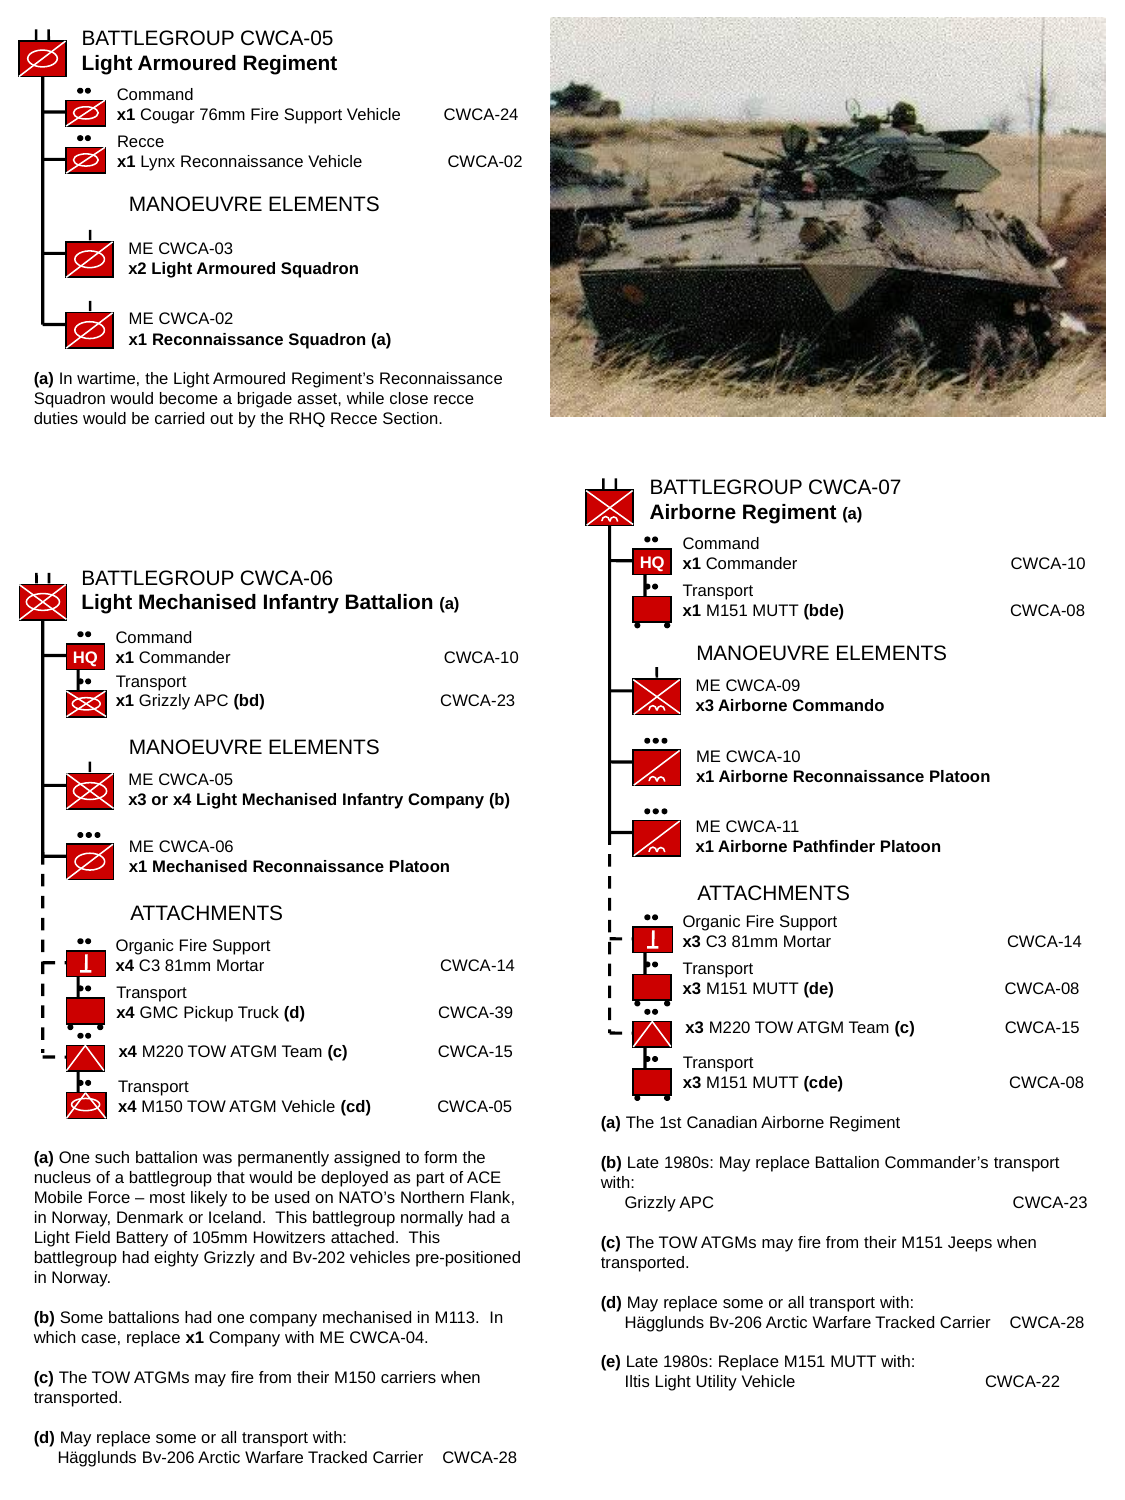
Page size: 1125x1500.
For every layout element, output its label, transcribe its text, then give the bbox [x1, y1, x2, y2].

text_box MANOEUVRE ELEMENTS [681, 631, 962, 672]
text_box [36, 572, 49, 584]
text_box Command x1 Cougar 76mm Fire Support Vehicle CWCA-24 [102, 76, 535, 123]
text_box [77, 135, 91, 141]
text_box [66, 312, 114, 349]
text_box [66, 998, 105, 1030]
text_box Transport x4 M150 TOW ATGM Vehicle (cd) CWCA-05 [103, 1068, 528, 1124]
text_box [633, 1068, 672, 1101]
text_box MANOEUVRE ELEMENTS [114, 182, 395, 223]
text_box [66, 241, 114, 278]
text_box x4 M220 TOW ATGM Team (c) CWCA-15 [103, 1033, 529, 1069]
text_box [633, 596, 672, 628]
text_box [78, 939, 91, 944]
text_box Transport x1 M151 MUTT (bde) CWCA-08 [667, 572, 1101, 628]
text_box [633, 974, 672, 1006]
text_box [66, 773, 114, 810]
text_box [78, 1033, 91, 1038]
text_box Command x1 Commander CWCA-10 [667, 525, 1102, 581]
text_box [633, 1021, 672, 1048]
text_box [78, 986, 91, 991]
text_box ATTACHMENTS [115, 891, 298, 927]
text_box ME CWCA-11 x1 Airborne Pathfinder Platoon [680, 808, 957, 864]
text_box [644, 738, 667, 743]
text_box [66, 1092, 106, 1119]
text_box MANOEUVRE ELEMENTS [114, 726, 395, 761]
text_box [66, 950, 106, 977]
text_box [66, 1045, 105, 1072]
text_box ME CWCA-05 x3 or x4 Light Mechanised Infantry Company (b) [113, 761, 526, 817]
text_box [645, 962, 658, 967]
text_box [77, 88, 91, 93]
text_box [633, 679, 681, 715]
text_box Transport x4 GMC Pickup Truck (d) CWCA-39 [101, 974, 528, 1030]
text_box ME CWCA-02 x1 Reconnaissance Squadron (a) [113, 301, 407, 356]
text_box Command x1 Commander CWCA-10 [100, 620, 535, 675]
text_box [78, 631, 91, 637]
text_box (a) One such battalion was permanently assigned to form the nucleus of a battlegroup that would be deployed as part of ACE Mobile Force – most likely to be used on NATO’s Northern Flank, in Norway, Denmark or Iceland. This battlegroup normally had a Light Field Battery of 105mm Howitzers attached. This battlegroup had eighty Grizzly and Bv-202 vehicles pre-positioned in Norway. (b) Some battalions had one company mechanised in M113. In which case, replace x1 Company with ME CWCA-04. (c) The TOW ATGMs may fire from their M150 carriers when transported. (d) May replace some or all transport with: Hägglunds Bv-206 Arctic Warfare Tracked Carrier CWCA-28 [18, 1139, 539, 1474]
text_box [78, 832, 100, 838]
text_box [645, 1009, 658, 1015]
text_box (a) The 1st Canadian Airborne Regiment (b) Late 1980s: May replace Battalion Commander’s transport with: Grizzly APC CWCA-23 (c) The TOW ATGMs may fire from their M151 Jeeps when transported. (d) May replace some or all transport with: Hägglunds Bv-206 Arctic Warfare Tracked Carrier CWCA-28 (e) Late 1980s: Replace M151 MUTT with: Iltis Light Utility Vehicle CWCA-22 [586, 1104, 1106, 1419]
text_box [78, 679, 91, 684]
text_box Transport x1 Grizzly APC (bd) CWCA-23 [100, 662, 531, 718]
text_box ME CWCA-06 x1 Mechanised Reconnaissance Platoon [114, 828, 466, 883]
text_box x3 M220 TOW ATGM Team (c) CWCA-15 [670, 1009, 1095, 1044]
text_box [66, 643, 105, 670]
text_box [633, 926, 673, 953]
picture [550, 17, 1106, 417]
text_box Organic Fire Support x4 C3 81mm Mortar CWCA-14 [100, 927, 530, 982]
text_box BATTLEGROUP CWCA-07 Airborne Regiment (a) [634, 466, 917, 532]
text_box BATTLEGROUP CWCA-06 Light Mechanised Infantry Battalion (a) [66, 556, 475, 622]
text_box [633, 820, 681, 856]
text_box Recce x1 Lynx Reconnaissance Vehicle CWCA-02 [102, 123, 538, 179]
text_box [644, 809, 667, 814]
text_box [36, 29, 49, 40]
text_box Transport x3 M151 MUTT (de) CWCA-08 [667, 950, 1095, 1006]
text_box BATTLEGROUP CWCA-05 Light Armoured Regiment [66, 17, 353, 83]
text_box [66, 844, 114, 880]
text_box ME CWCA-10 x1 Airborne Reconnaissance Platoon [681, 738, 1007, 793]
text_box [633, 749, 681, 786]
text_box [586, 490, 634, 526]
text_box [645, 1056, 658, 1062]
text_box ME CWCA-03 x2 Light Armoured Squadron [113, 230, 375, 285]
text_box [645, 537, 658, 542]
text_box Transport x3 M151 MUTT (cde) CWCA-08 [668, 1044, 1100, 1100]
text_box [78, 1080, 91, 1086]
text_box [645, 584, 658, 589]
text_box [66, 147, 106, 174]
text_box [633, 548, 672, 575]
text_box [645, 915, 658, 920]
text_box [18, 41, 67, 77]
text_box ME CWCA-09 x3 Airborne Commando [680, 667, 900, 722]
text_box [66, 100, 106, 127]
text_box ATTACHMENTS [682, 871, 865, 903]
text_box (a) In wartime, the Light Armoured Regiment’s Reconnaissance Squadron would become a brigade asset, while close recce duties would be carried out by the RHQ Recce Section. [18, 360, 539, 435]
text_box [19, 584, 67, 620]
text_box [66, 691, 106, 717]
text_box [603, 478, 616, 489]
text_box Organic Fire Support x3 C3 81mm Mortar CWCA-14 [667, 903, 1097, 958]
